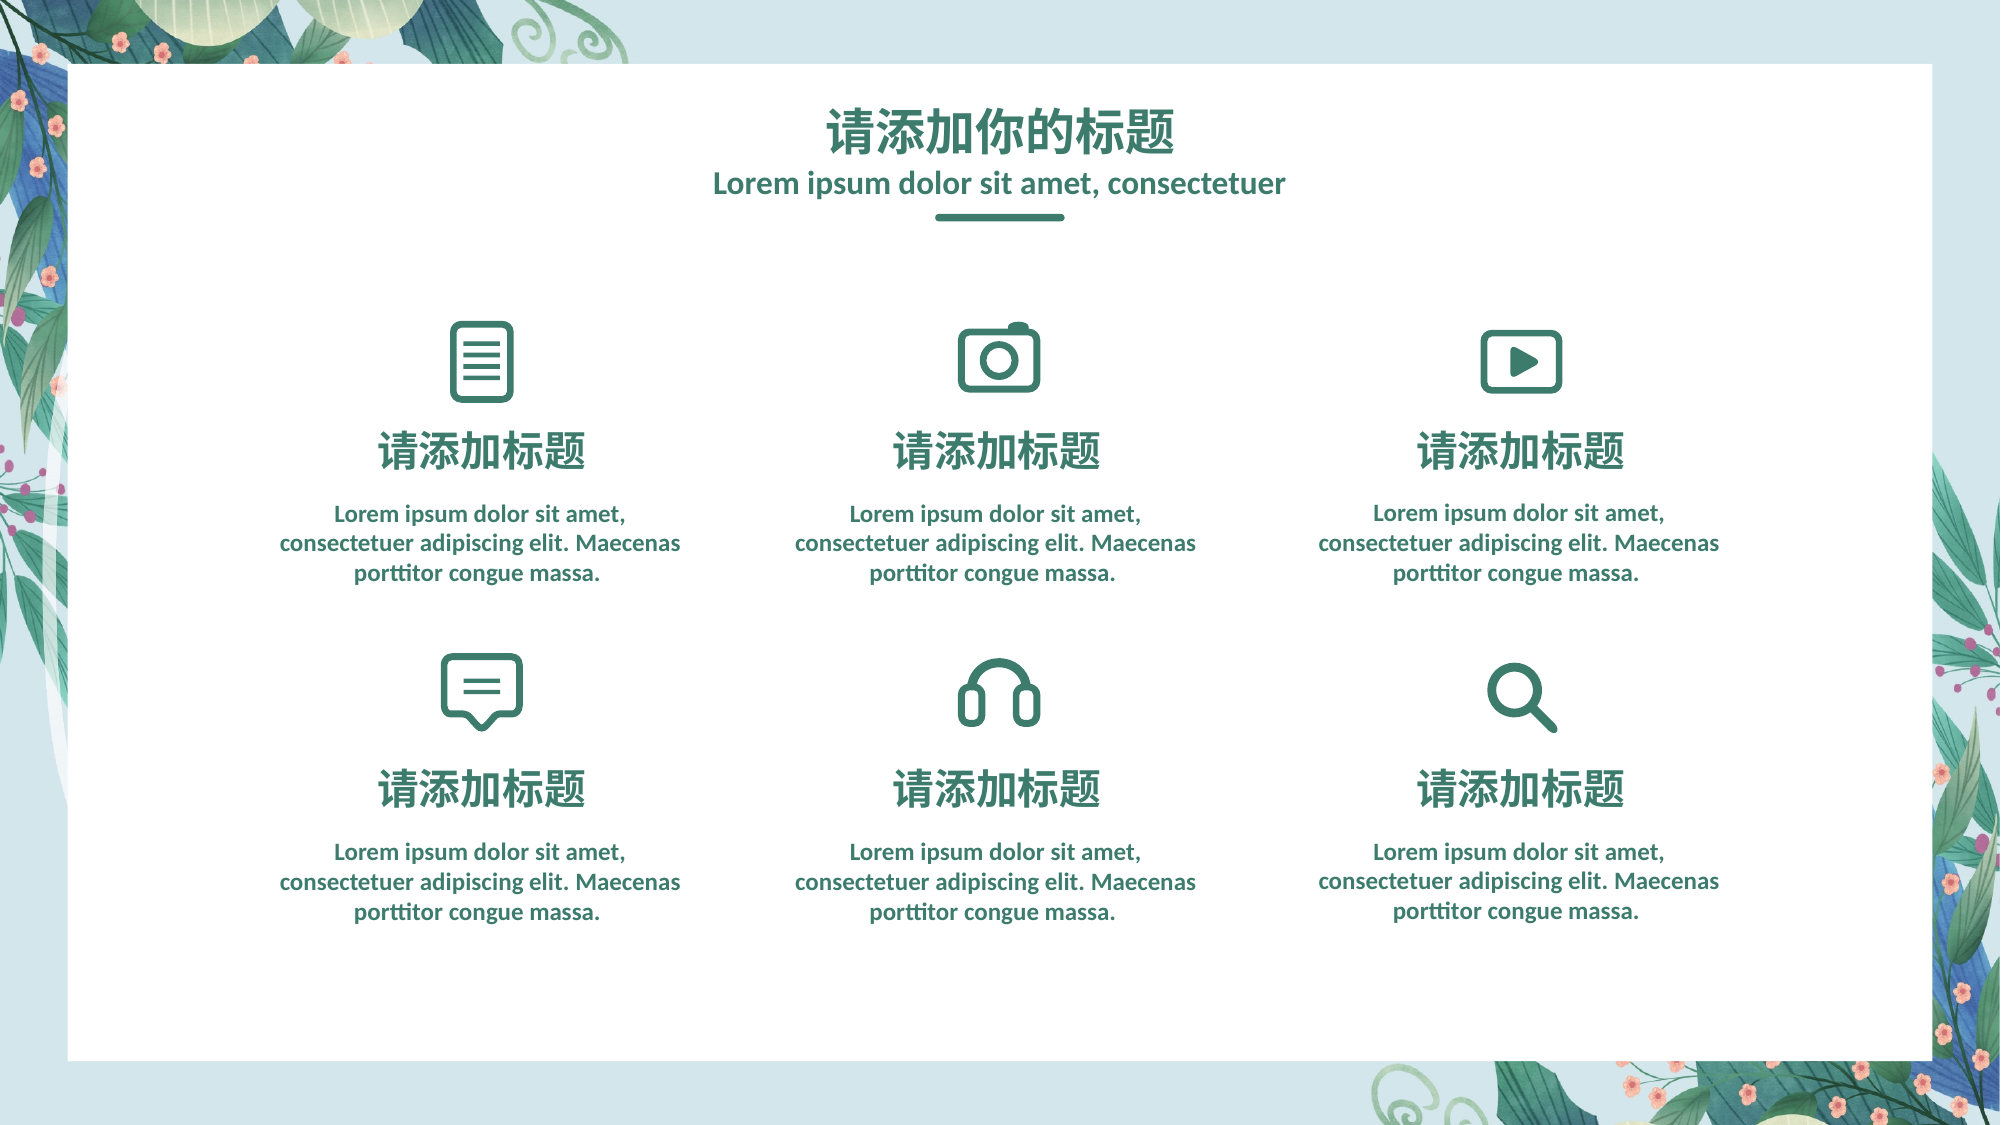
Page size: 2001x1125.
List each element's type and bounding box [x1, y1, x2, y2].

text_box [449, 320, 514, 403]
text_box [440, 653, 523, 732]
text_box [1480, 329, 1563, 394]
text_box [957, 321, 1041, 393]
picture [0, 0, 2000, 1125]
